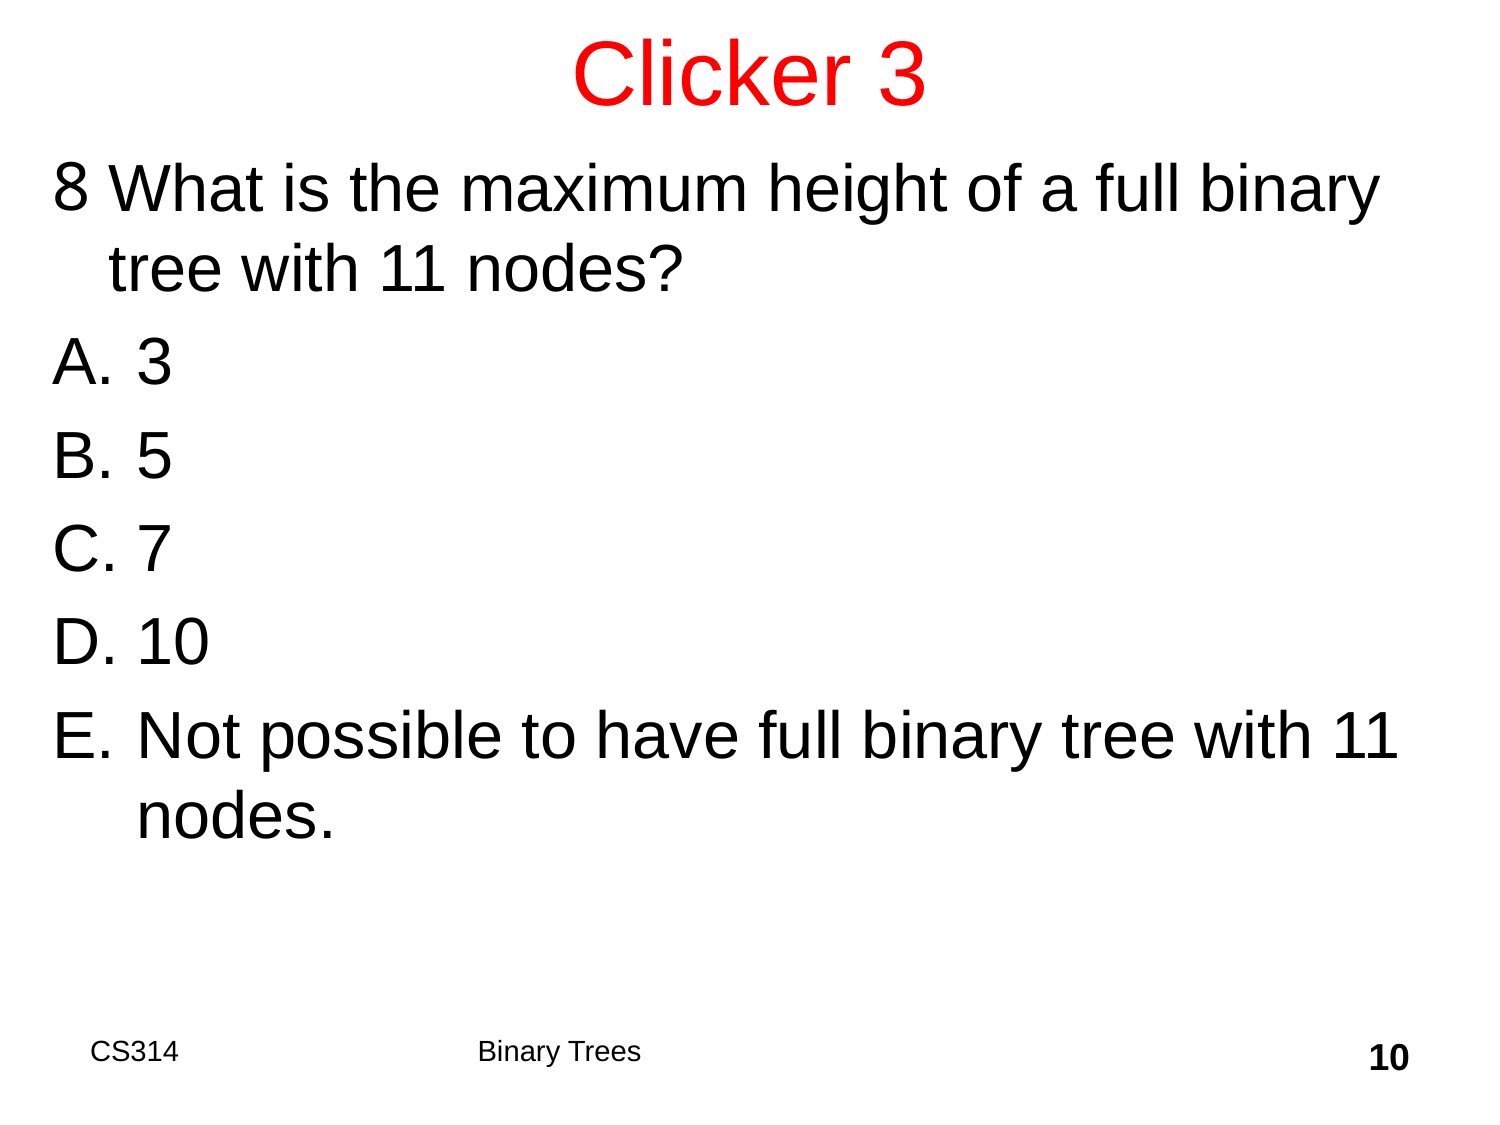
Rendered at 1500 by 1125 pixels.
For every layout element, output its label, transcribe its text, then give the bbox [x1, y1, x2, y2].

list What is the maximum height of a full binary tree with 11 nodes? 3 5 7 10 Not possible to have full binary tree with 11 nodes. [37, 137, 1463, 1038]
footer Binary Trees [462, 1024, 1038, 1101]
slide_number 10 [1112, 1024, 1426, 1101]
title Clicker 3 [112, 0, 1388, 137]
slide_number CS314 [74, 1024, 451, 1101]
